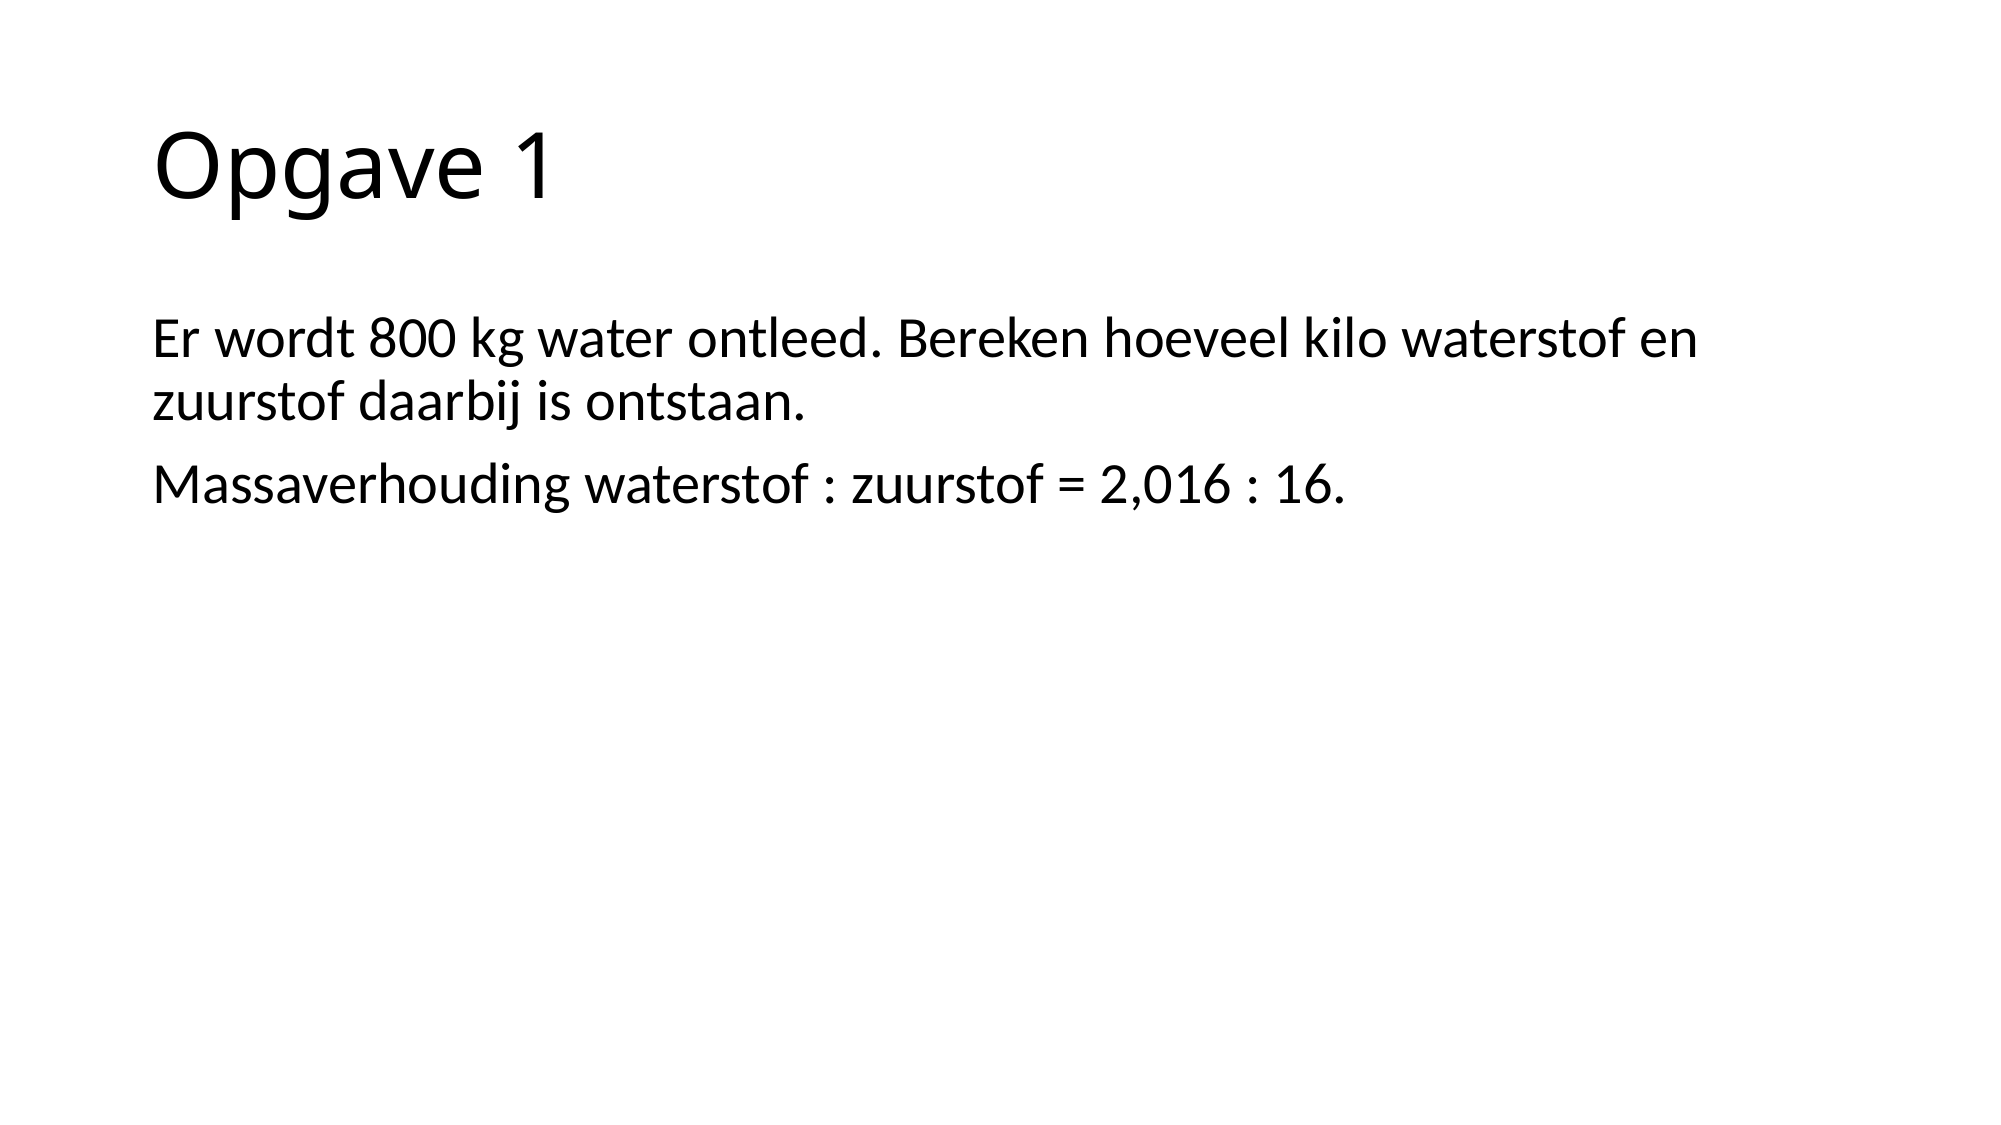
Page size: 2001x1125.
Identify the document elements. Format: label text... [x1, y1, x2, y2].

title Opgave 1 [137, 59, 1863, 278]
list Er wordt 800 kg water ontleed. Bereken hoeveel kilo waterstof en zuurstof daarbij is ontstaan. Massaverhouding waterstof : zuurstof = 2,016 : 16. [137, 299, 1863, 1014]
